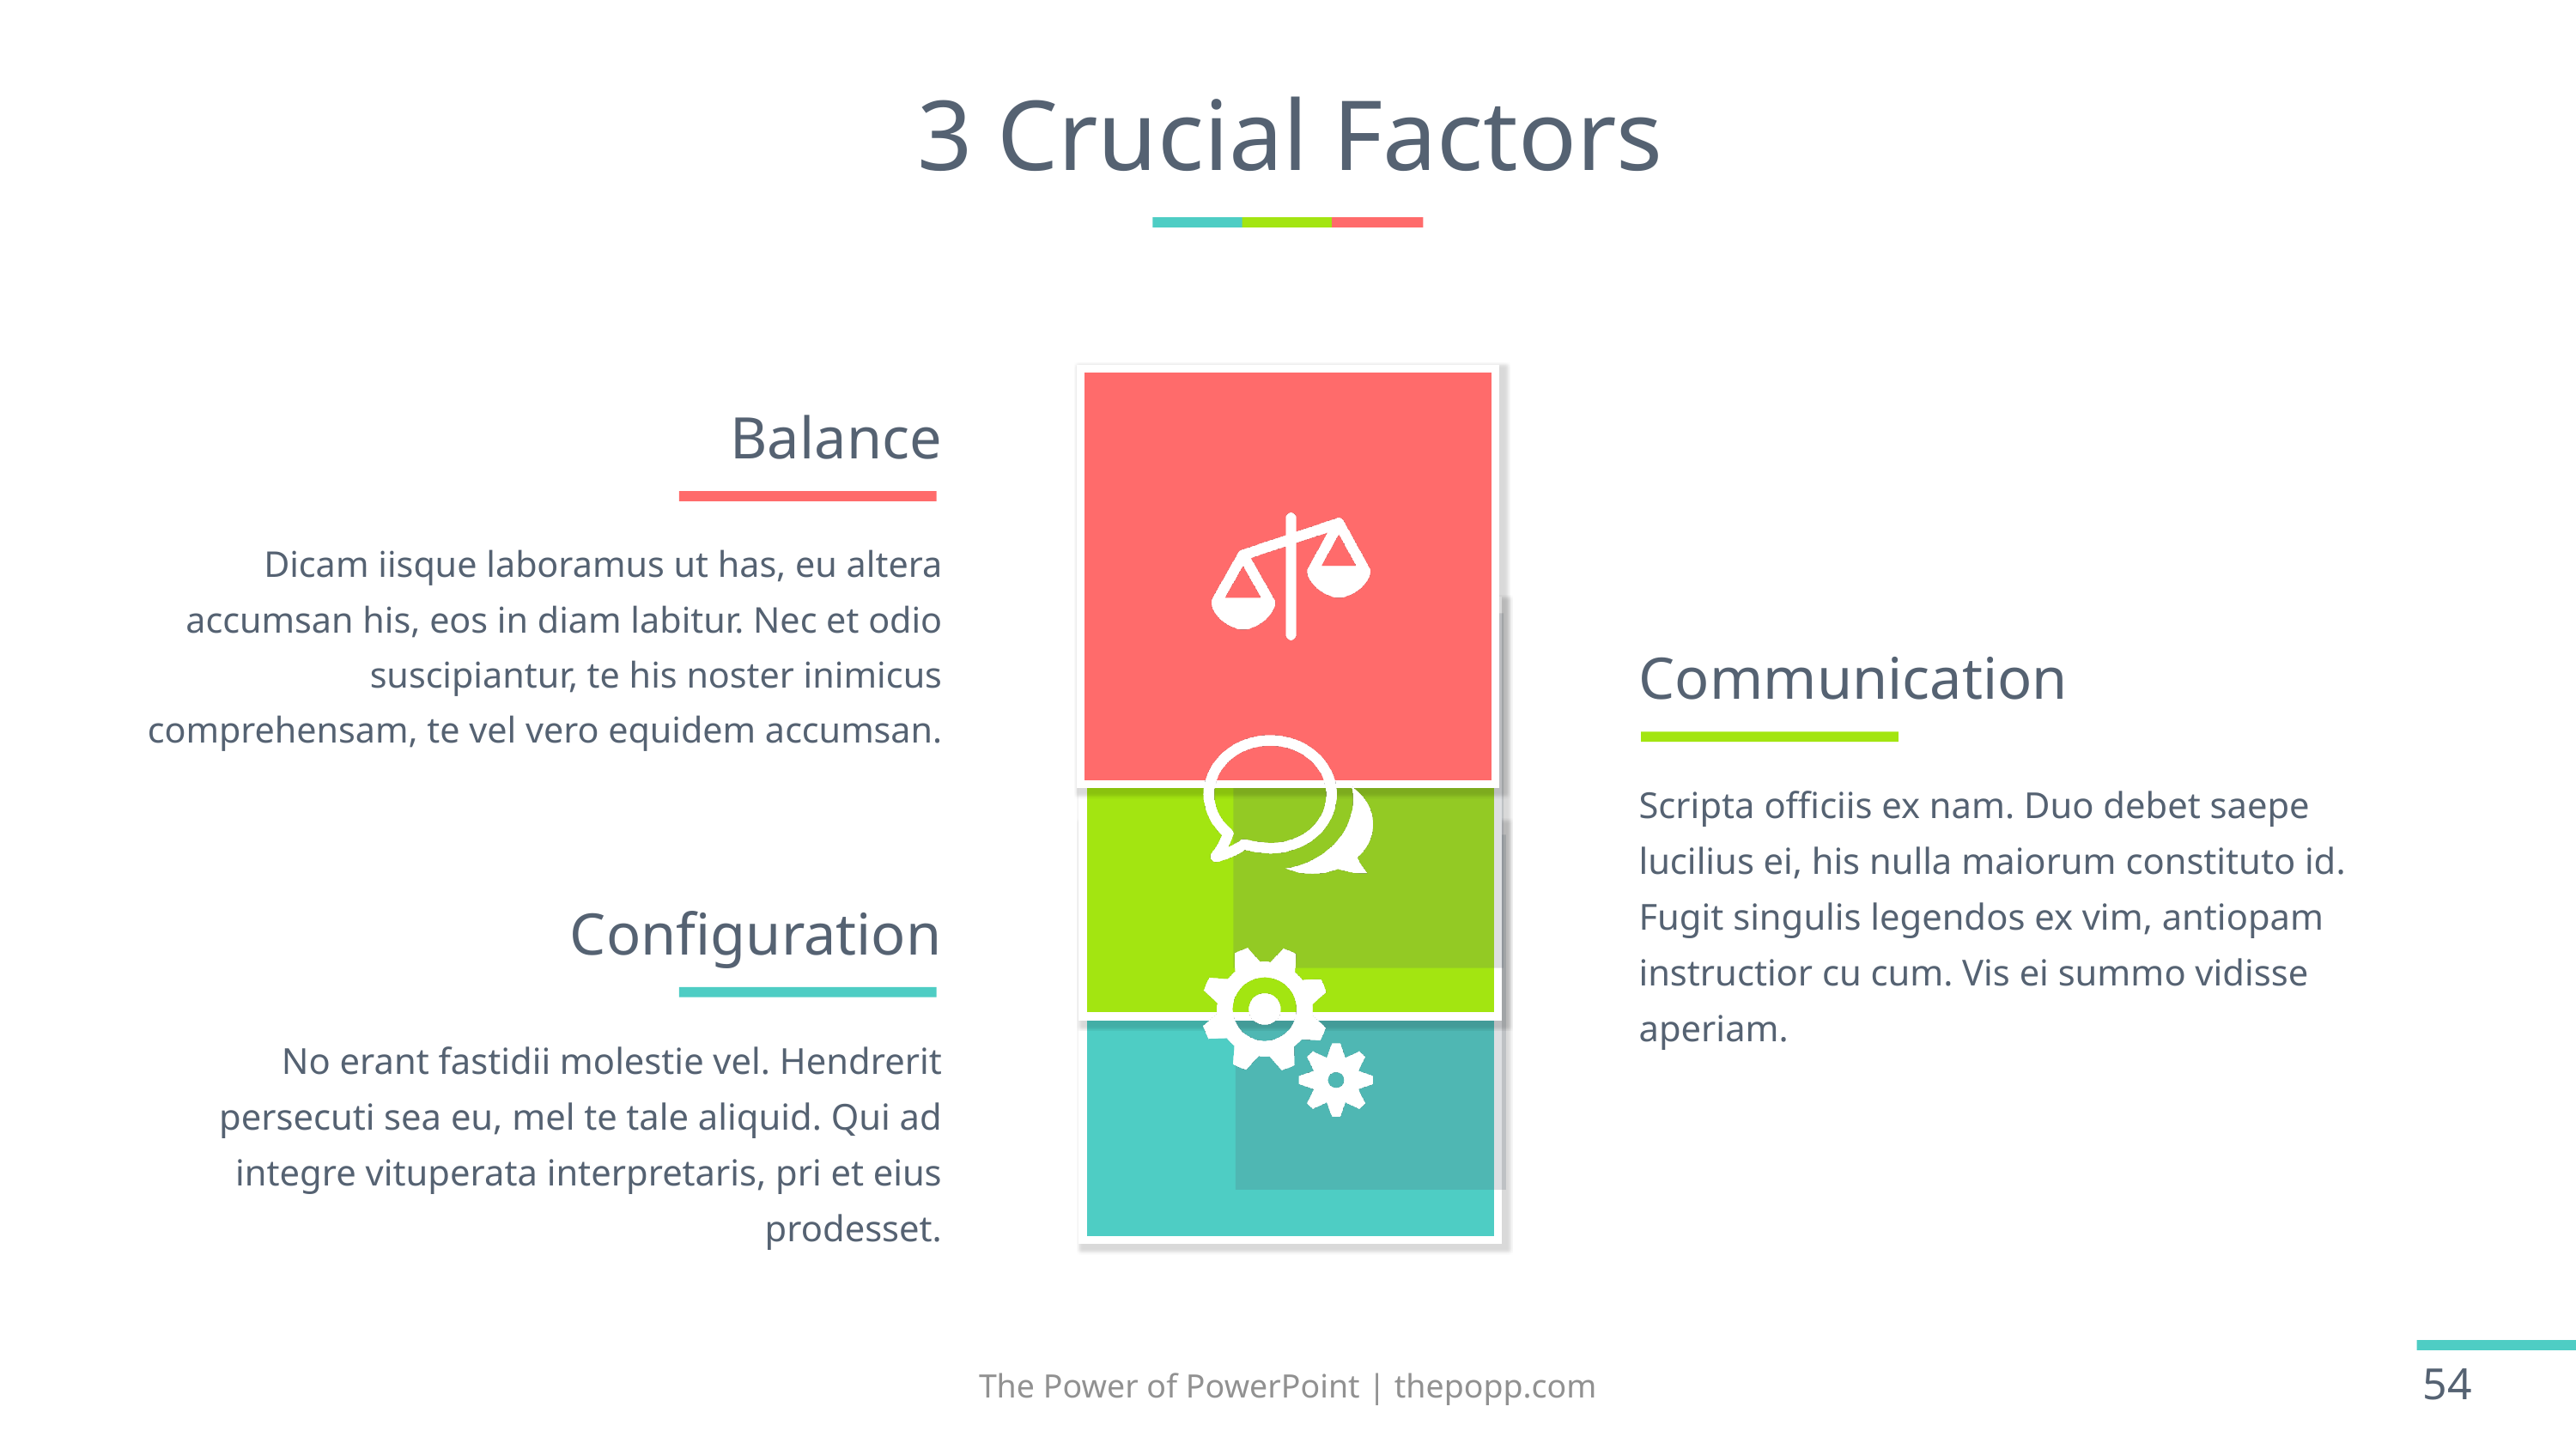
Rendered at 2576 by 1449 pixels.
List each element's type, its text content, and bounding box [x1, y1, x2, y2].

picture [1203, 724, 1373, 894]
list No erant fastidii molestie vel. Hendrerit persecuti sea eu, mel te tale aliquid. Qui ad integre vituperata interpretaris, pri et eius prodesset. [134, 1018, 956, 1272]
slide_number 54 [2409, 1351, 2576, 1421]
list Scripta officiis ex nam. Duo debet saepe lucilius ei, his nulla maiorum constituto id. Fugit singulis legendos ex vim, antiopam instructior cu cum. Vis ei summo vidisse aperiam. [1625, 763, 2447, 1017]
list Balance [134, 383, 956, 489]
list Communication [1625, 623, 2447, 730]
title 3 Crucial Factors [69, 49, 2512, 230]
picture [1203, 948, 1373, 1118]
picture [1200, 491, 1370, 661]
footer The Power of PowerPoint | thepopp.com [853, 1349, 1723, 1427]
list Dicam iisque laboramus ut has, eu altera accumsan his, eos in diam labitur. Nec et odio suscipiantur, te his noster inimicus comprehensam, te vel vero equidem accumsan. [134, 523, 956, 777]
list Configuration [134, 879, 956, 985]
